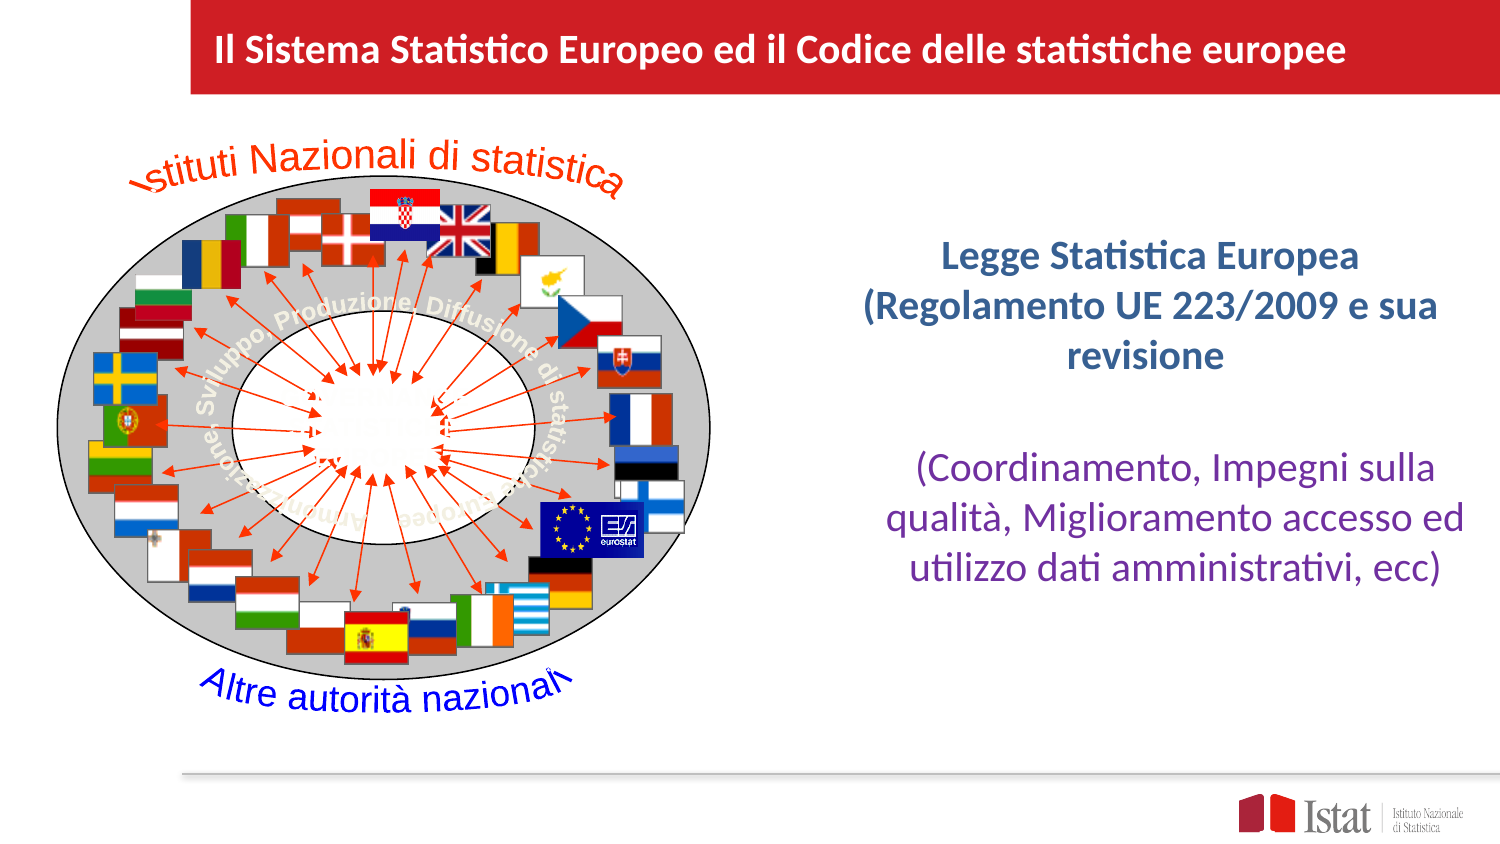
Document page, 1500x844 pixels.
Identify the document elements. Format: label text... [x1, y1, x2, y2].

text_box (Coordinamento, Impegni sulla qualità, Miglioramento accesso ed utilizzo dati amministrativi, ecc) [851, 432, 1500, 598]
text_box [57, 153, 711, 700]
text_box Il Sistema Statistico Europeo ed il Codice delle statistiche europee [214, 21, 1463, 72]
text_box Legge Statistica Europea (Regolamento UE 223/2009 e sua revisione [838, 220, 1464, 385]
picture [1239, 794, 1463, 833]
text_box [190, 0, 1500, 95]
